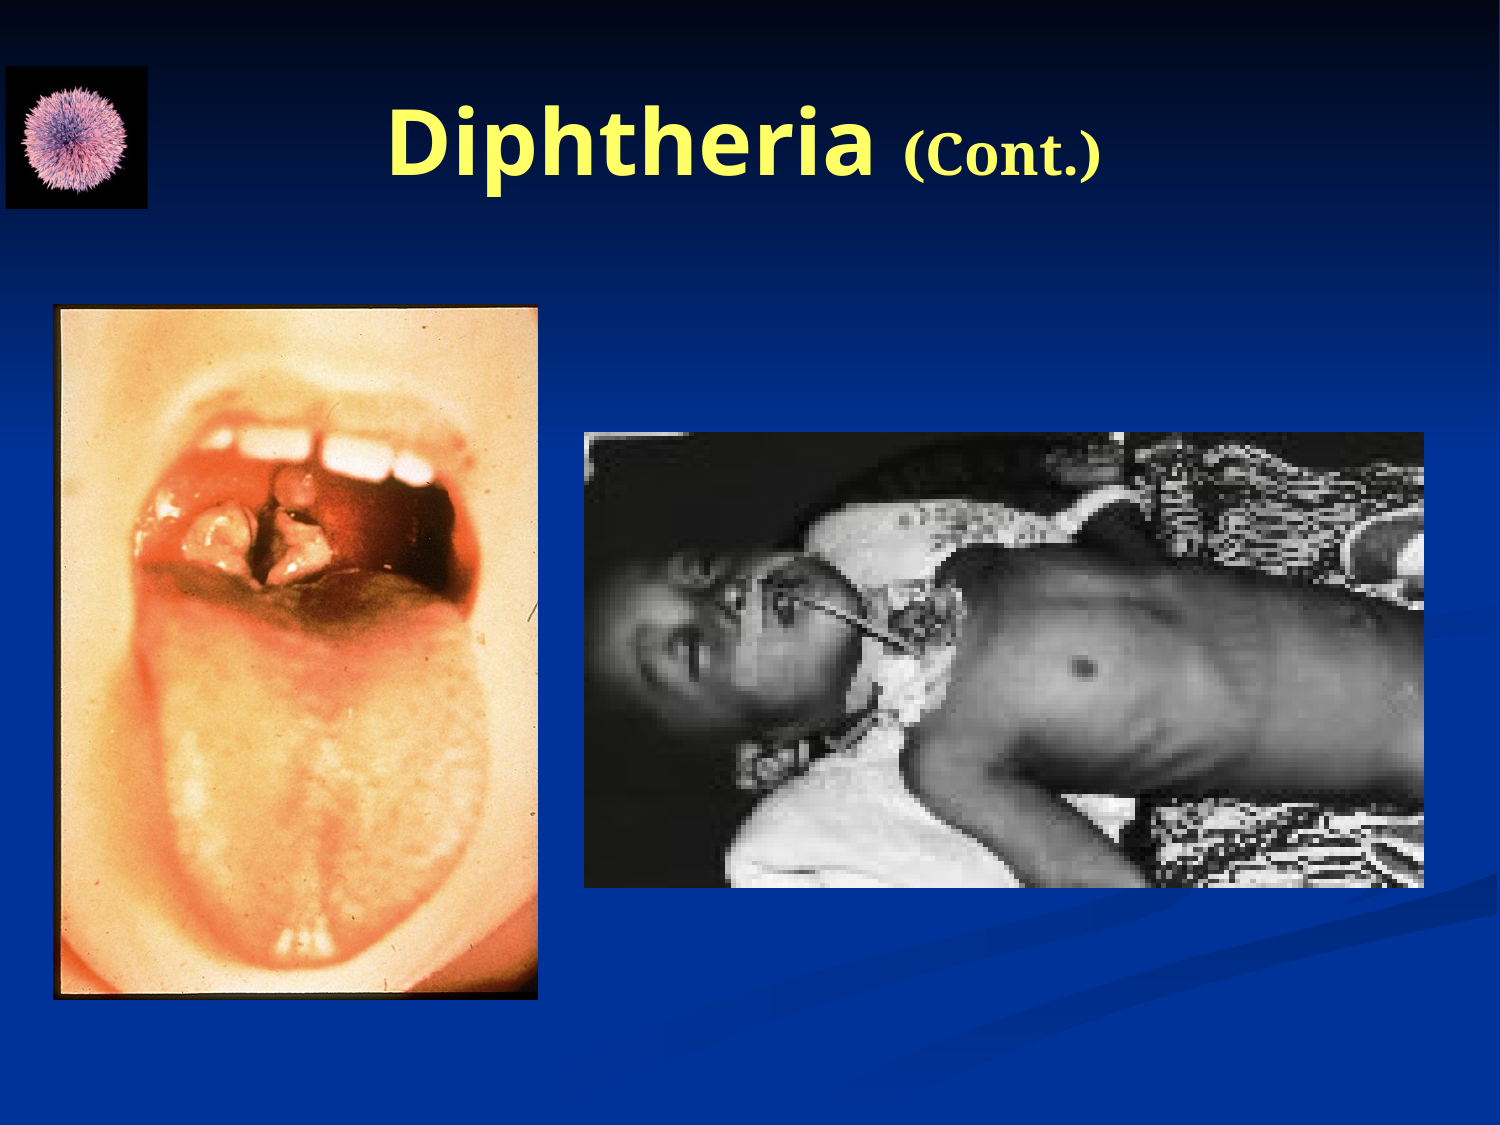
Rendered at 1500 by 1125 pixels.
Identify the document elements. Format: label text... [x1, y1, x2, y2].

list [52, 303, 538, 1000]
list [584, 432, 1424, 888]
picture [5, 66, 148, 209]
title Diphtheria (Cont.) [159, 44, 1353, 233]
